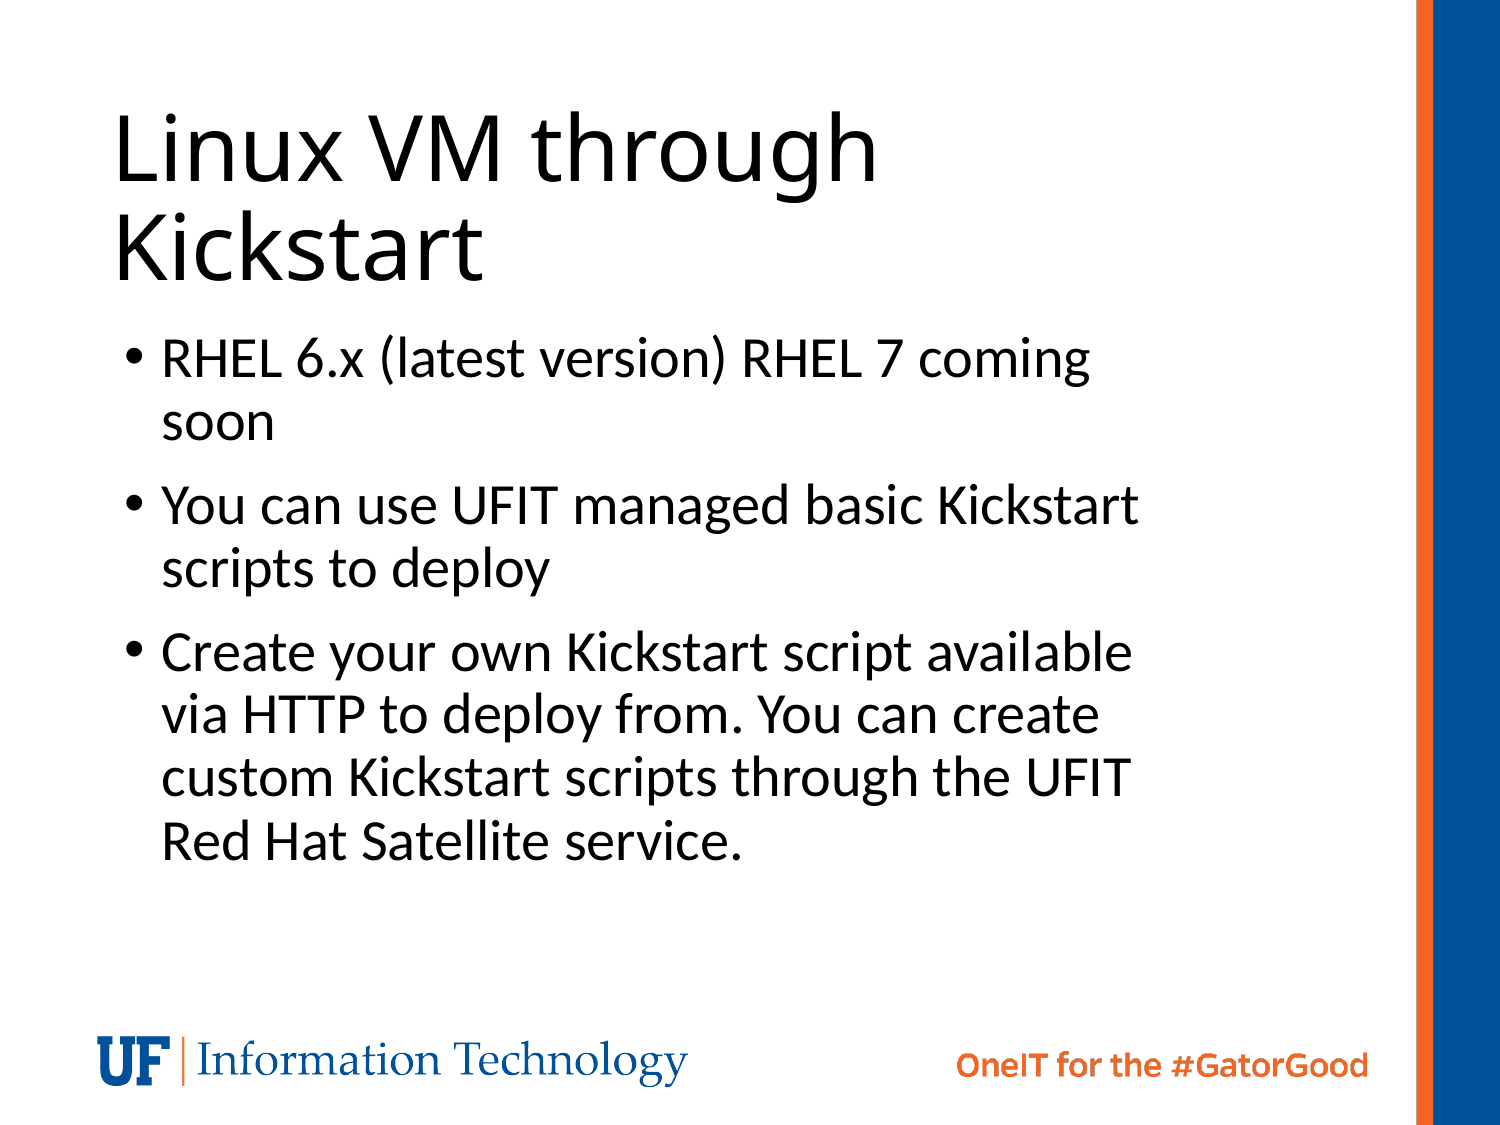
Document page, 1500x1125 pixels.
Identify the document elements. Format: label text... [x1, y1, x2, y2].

list RHEL 6.x (latest version) RHEL 7 coming soon You can use UFIT managed basic Kickstart scripts to deploy Create your own Kickstart script available via HTTP to deploy from. You can create custom Kickstart scripts through the UFIT Red Hat Satellite service. [109, 319, 1222, 995]
title Linux VM through Kickstart [96, 94, 1272, 283]
picture [97, 1034, 689, 1088]
picture [957, 1051, 1367, 1077]
